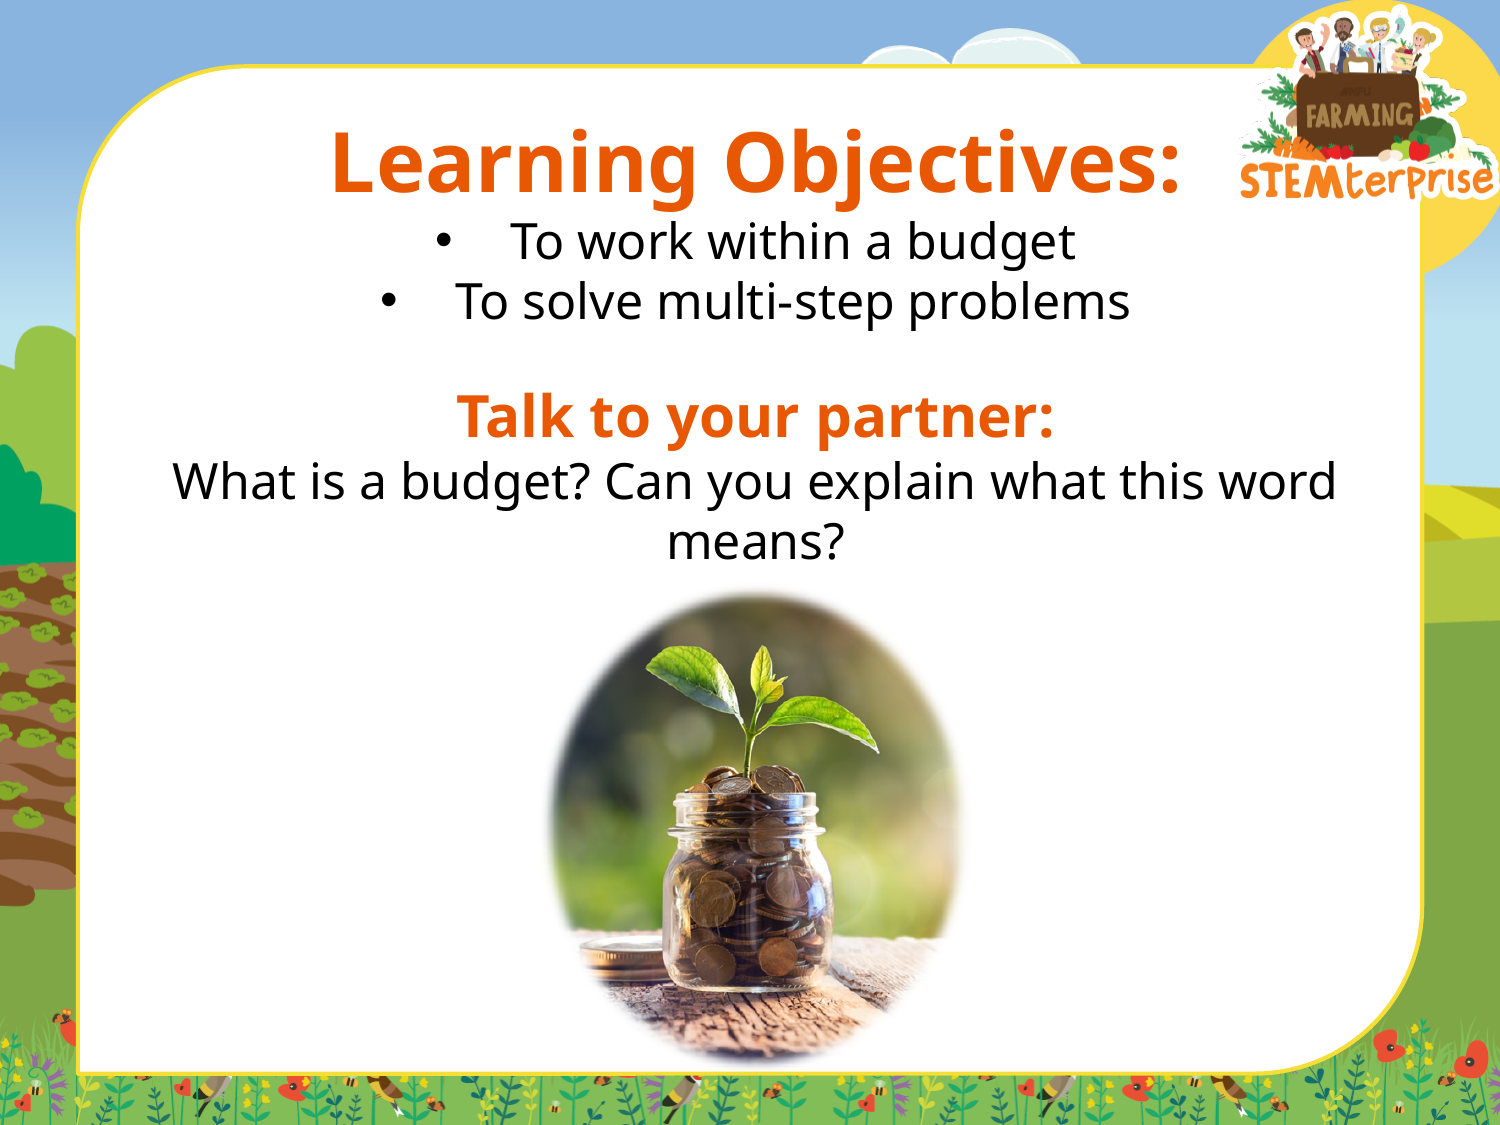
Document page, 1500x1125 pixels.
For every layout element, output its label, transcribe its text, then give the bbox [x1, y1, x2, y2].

text_box [140, 64, 1228, 101]
text_box Learning Objectives: To work within a budget To solve multi-step problems Talk to your partner: What is a budget? Can you explain what this word means? [112, 101, 1400, 577]
text_box [75, 129, 1425, 1076]
picture [0, 0, 1500, 1125]
